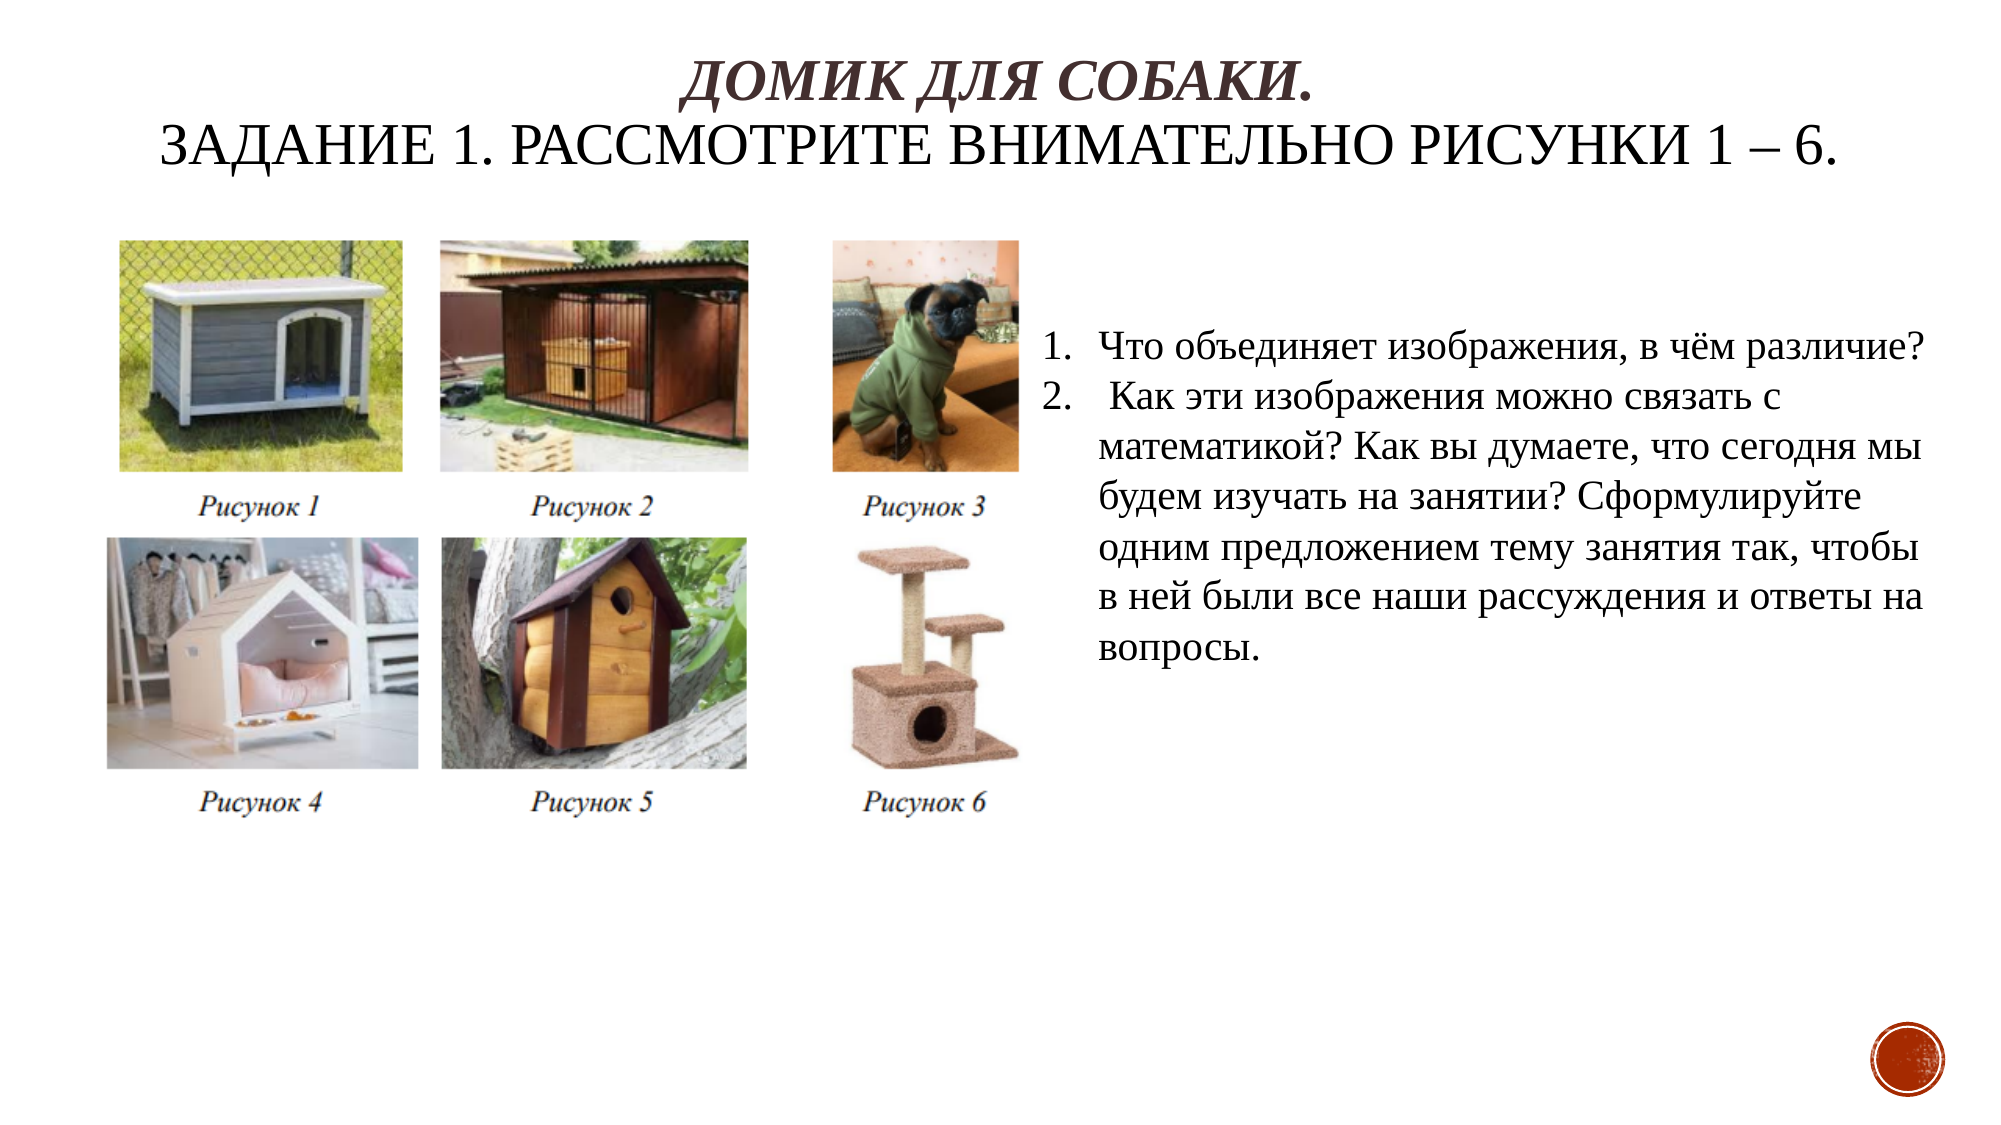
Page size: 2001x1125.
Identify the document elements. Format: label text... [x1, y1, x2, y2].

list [79, 214, 1050, 847]
text_box Что объединяет изображения, в чём различие? Как эти изображения можно связать с математикой? Как вы думаете, что сегодня мы будем изучать на занятии? Сформулируйте одним предложением тему занятия так, чтобы в ней были все наши рассуждения и ответы на вопросы. [1052, 310, 1957, 676]
title Домик для собаки. Задание 1. Рассмотрите внимательно рисунки 1 – 6. [137, 38, 1863, 189]
